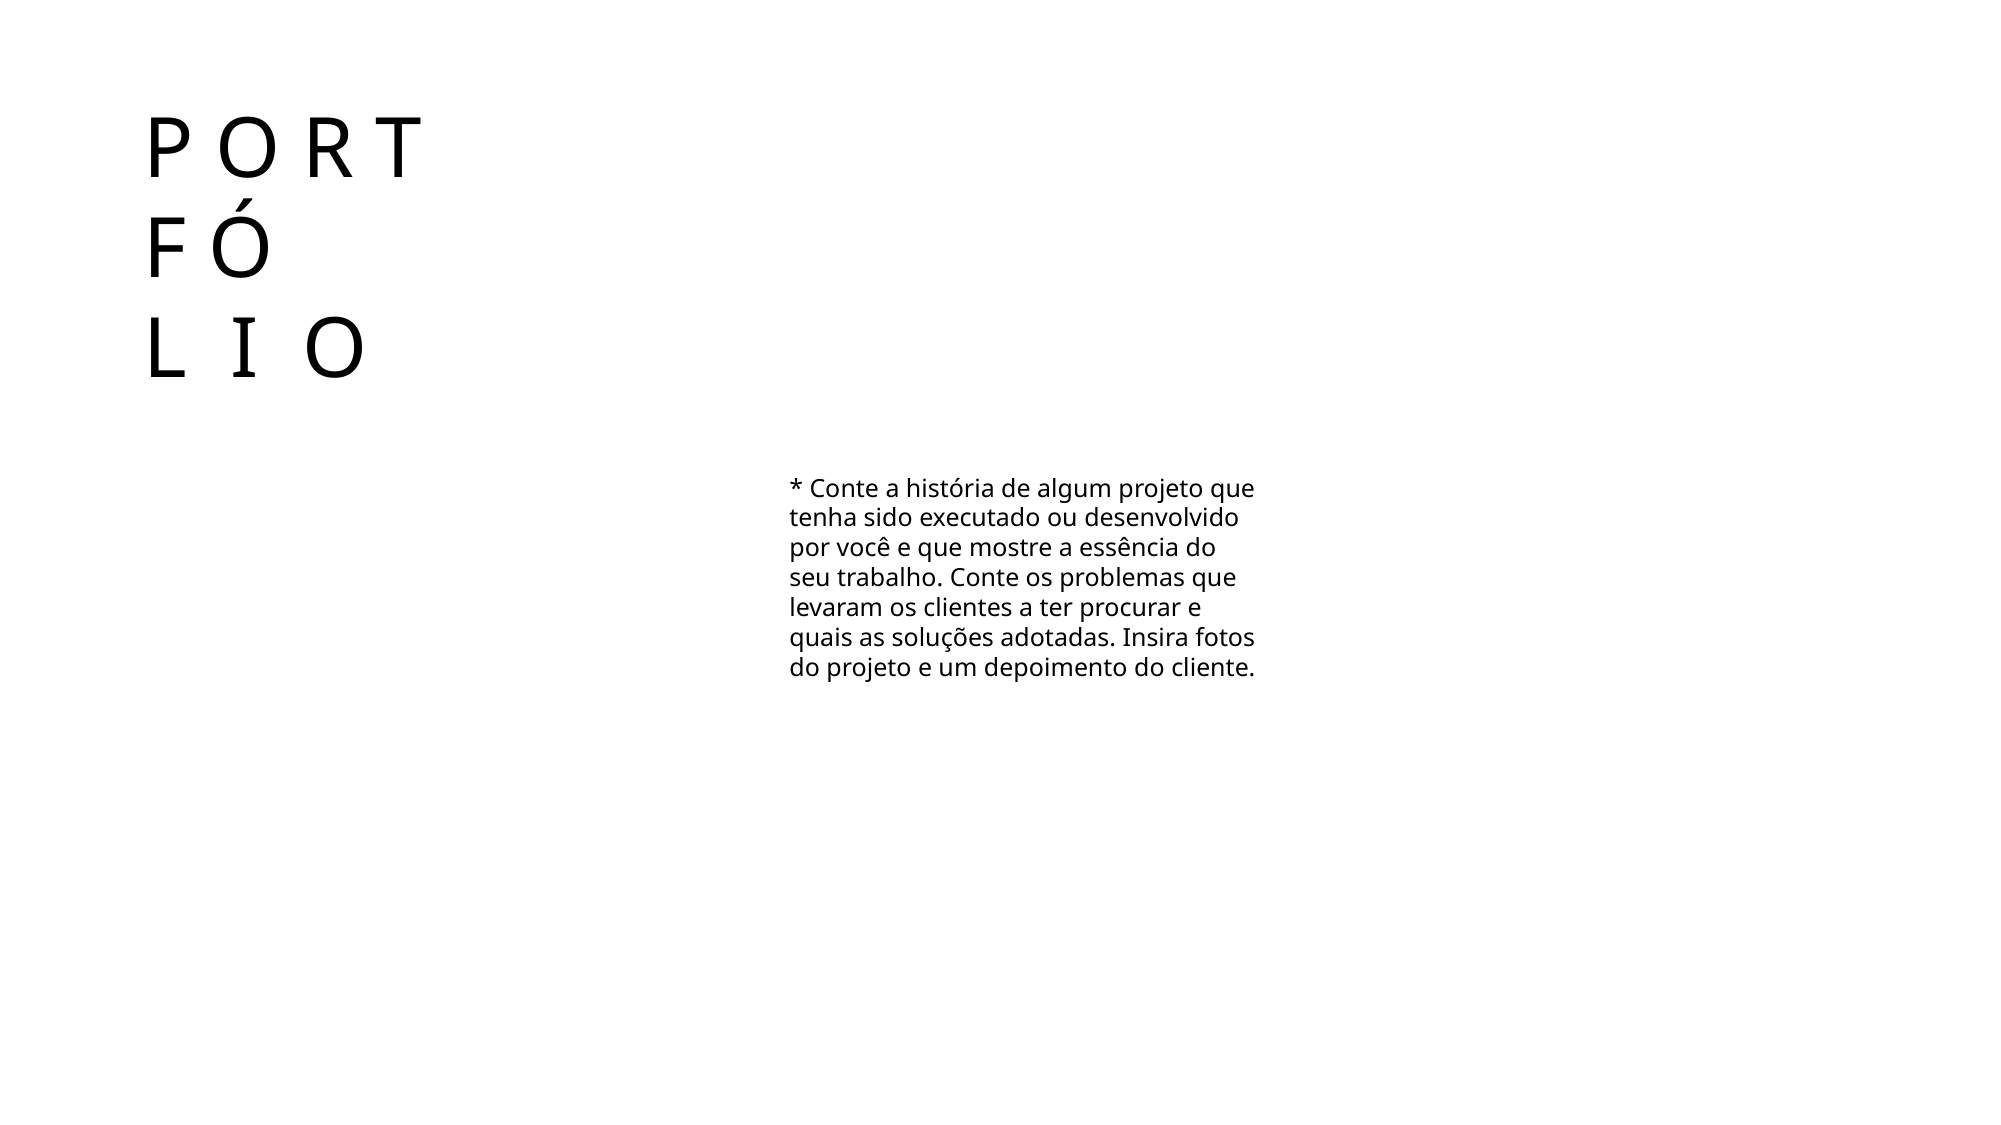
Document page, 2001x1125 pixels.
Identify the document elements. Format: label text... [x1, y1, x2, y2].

text_box * Conte a história de algum projeto que tenha sido executado ou desenvolvido por você e que mostre a essência do seu trabalho. Conte os problemas que levaram os clientes a ter procurar e quais as soluções adotadas. Insira fotos do projeto e um depoimento do cliente. [774, 464, 1272, 689]
text_box P O R T F Ó L I O [128, 86, 453, 402]
